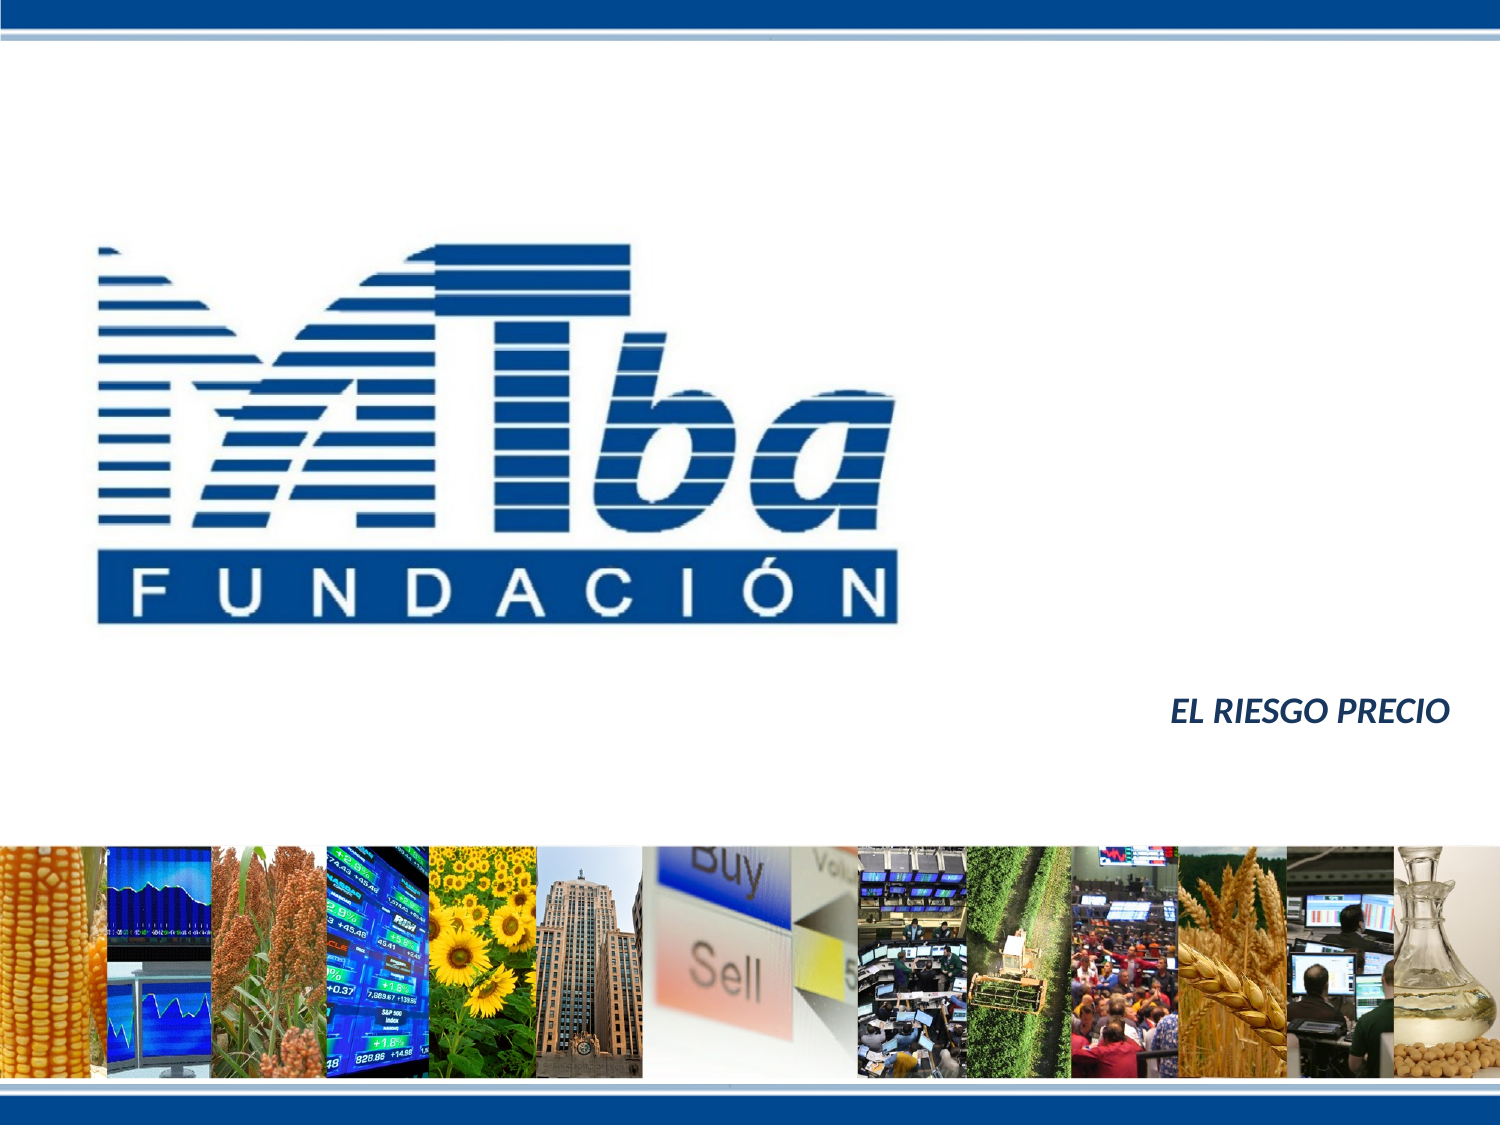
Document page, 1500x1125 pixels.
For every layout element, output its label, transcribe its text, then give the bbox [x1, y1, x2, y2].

picture [0, 1084, 1500, 1125]
subtitle EL RIESGO PRECIO [112, 633, 1465, 833]
picture [0, 0, 1500, 41]
picture [0, 845, 1500, 1079]
picture [66, 207, 927, 654]
